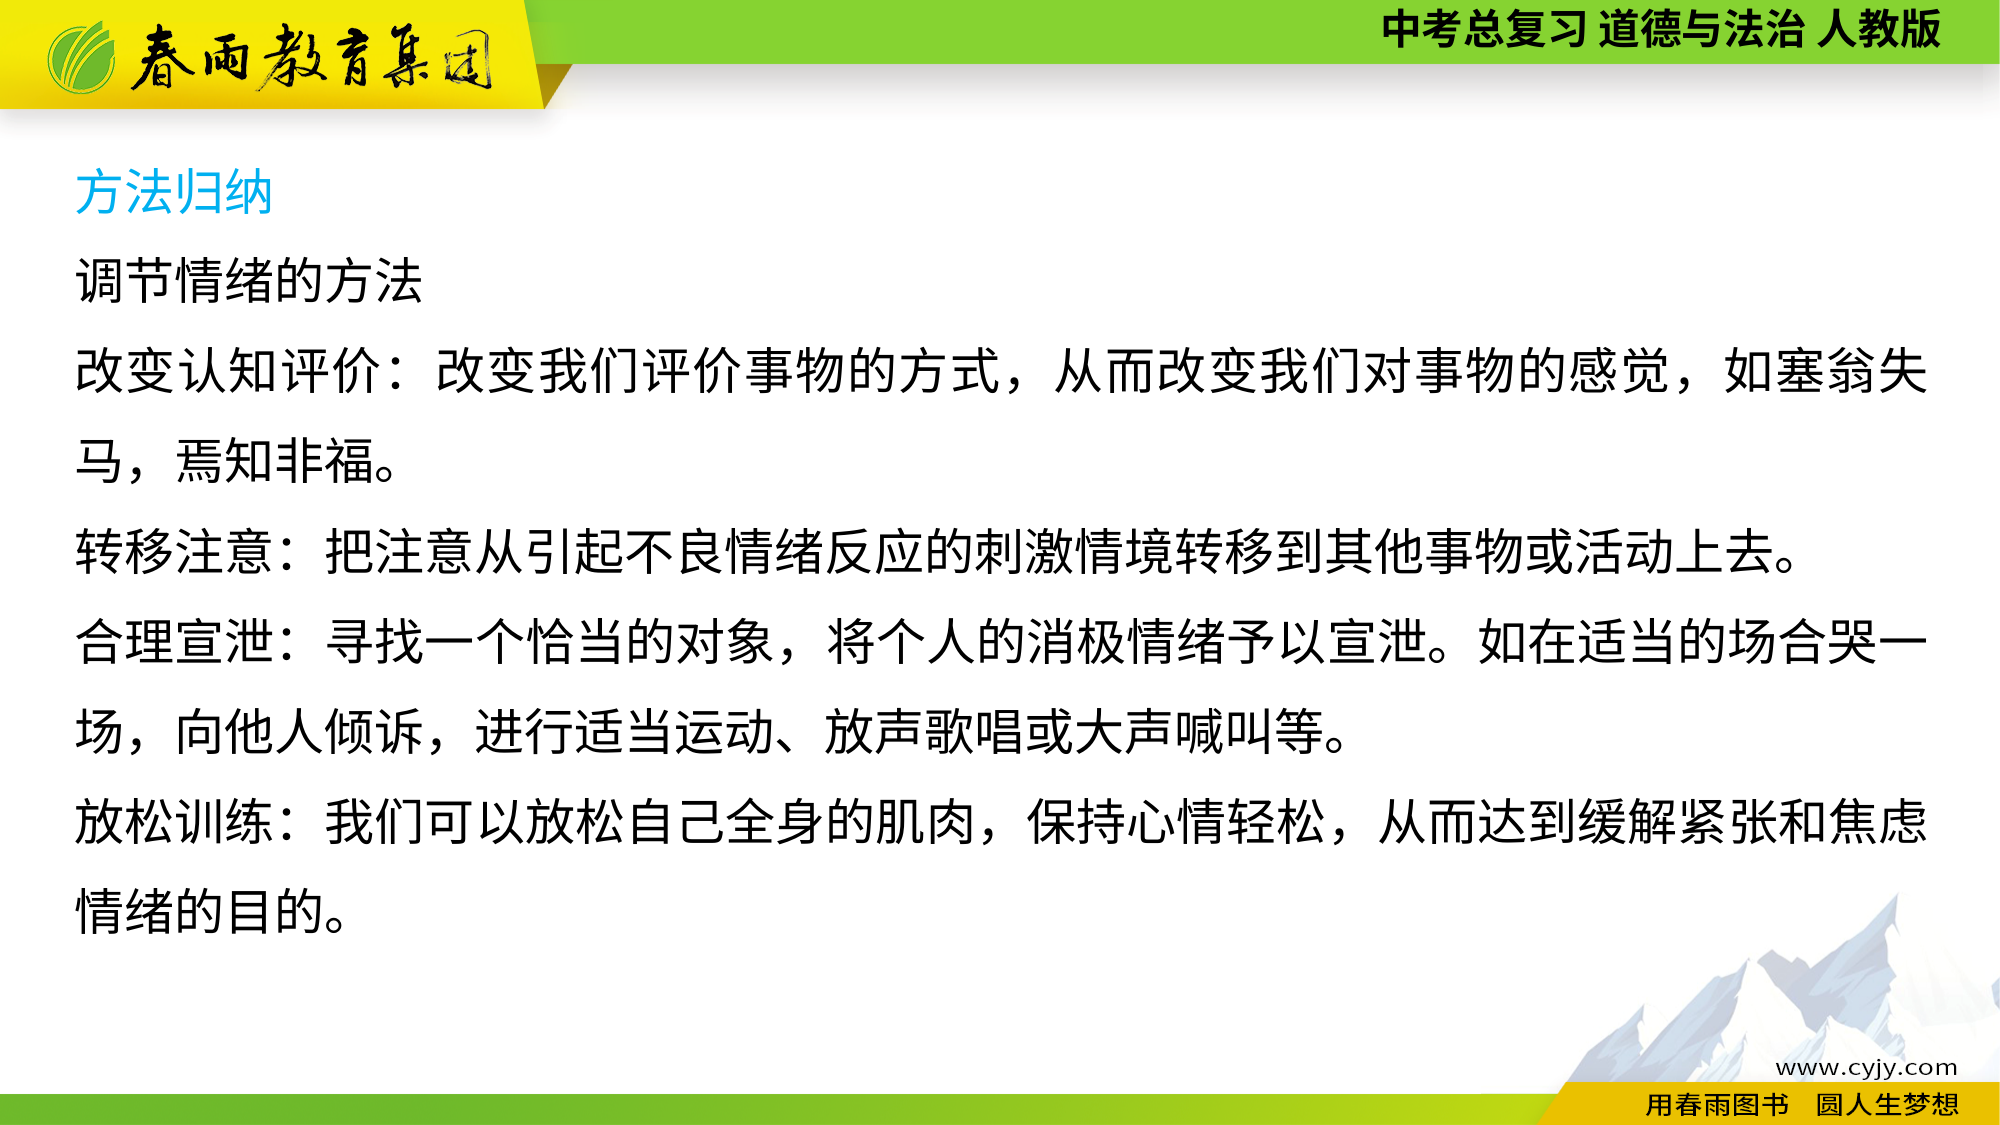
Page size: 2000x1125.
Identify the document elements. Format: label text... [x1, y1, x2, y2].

list 方法归纳 调节情绪的方法 改变认知评价：改变我们评价事物的方式，从而改变我们对事物的感觉，如塞翁失马，焉知非福。 转移注意：把注意从引起不良情绪反应的刺激情境转移到其他事物或活动上去。 合理宣泄：寻找一个恰当的对象，将个人的消极情绪予以宣泄。如在适当的场合哭一场，向他人倾诉，进行适当运动、放声歌唱或大声喊叫等。 放松训练：我们可以放松自己全身的肌肉，保持心情轻松，从而达到缓解紧张和焦虑情绪的目的。 [59, 122, 1944, 944]
picture [0, 0, 2000, 1125]
